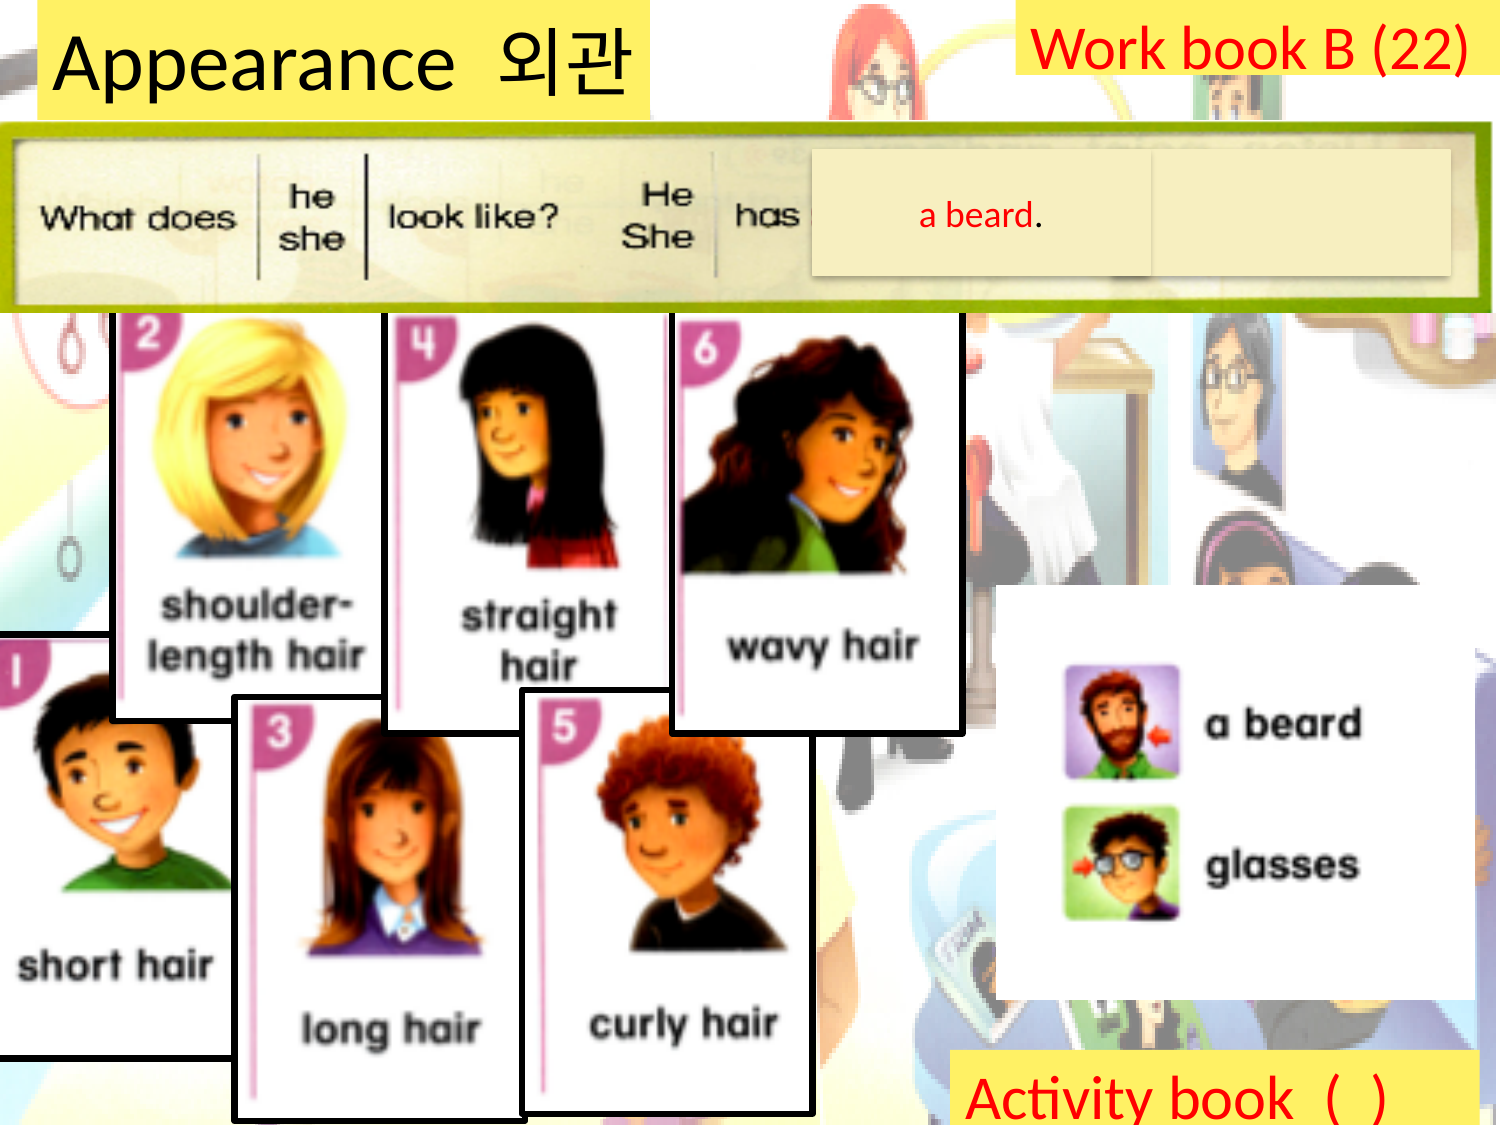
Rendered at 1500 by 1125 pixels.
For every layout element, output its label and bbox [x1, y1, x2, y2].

picture [0, 0, 1500, 1125]
text_box [0, 120, 1497, 313]
